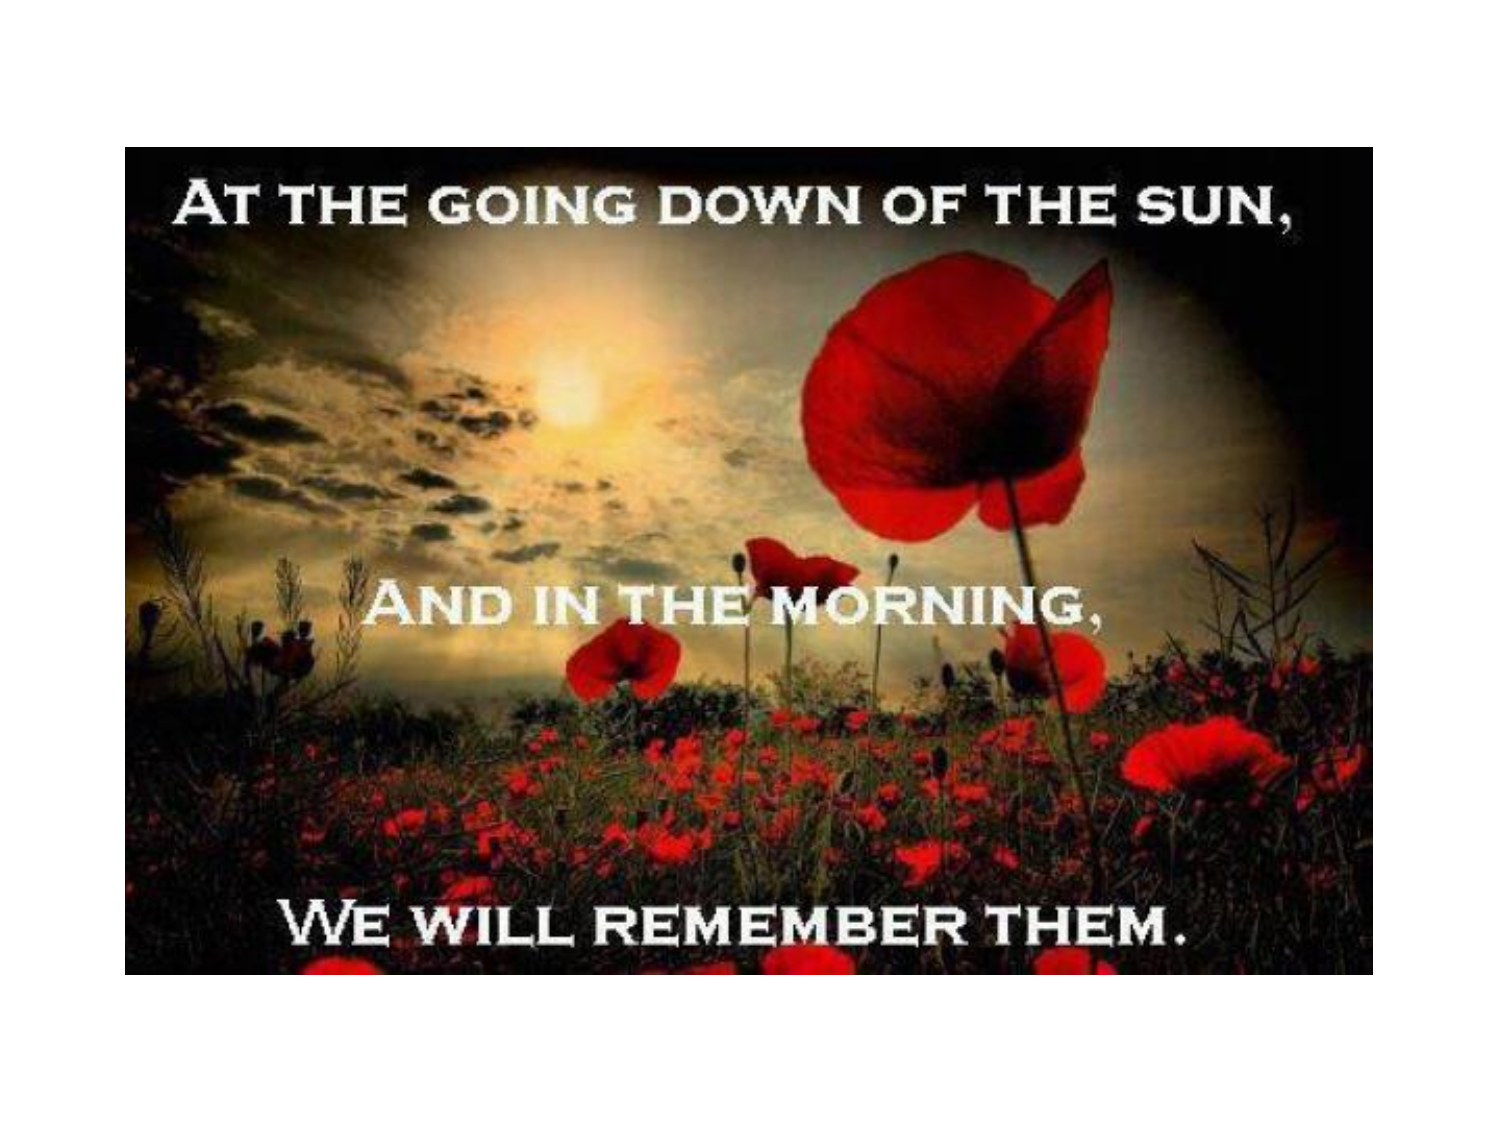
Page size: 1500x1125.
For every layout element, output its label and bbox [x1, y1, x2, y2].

picture [124, 147, 1374, 976]
